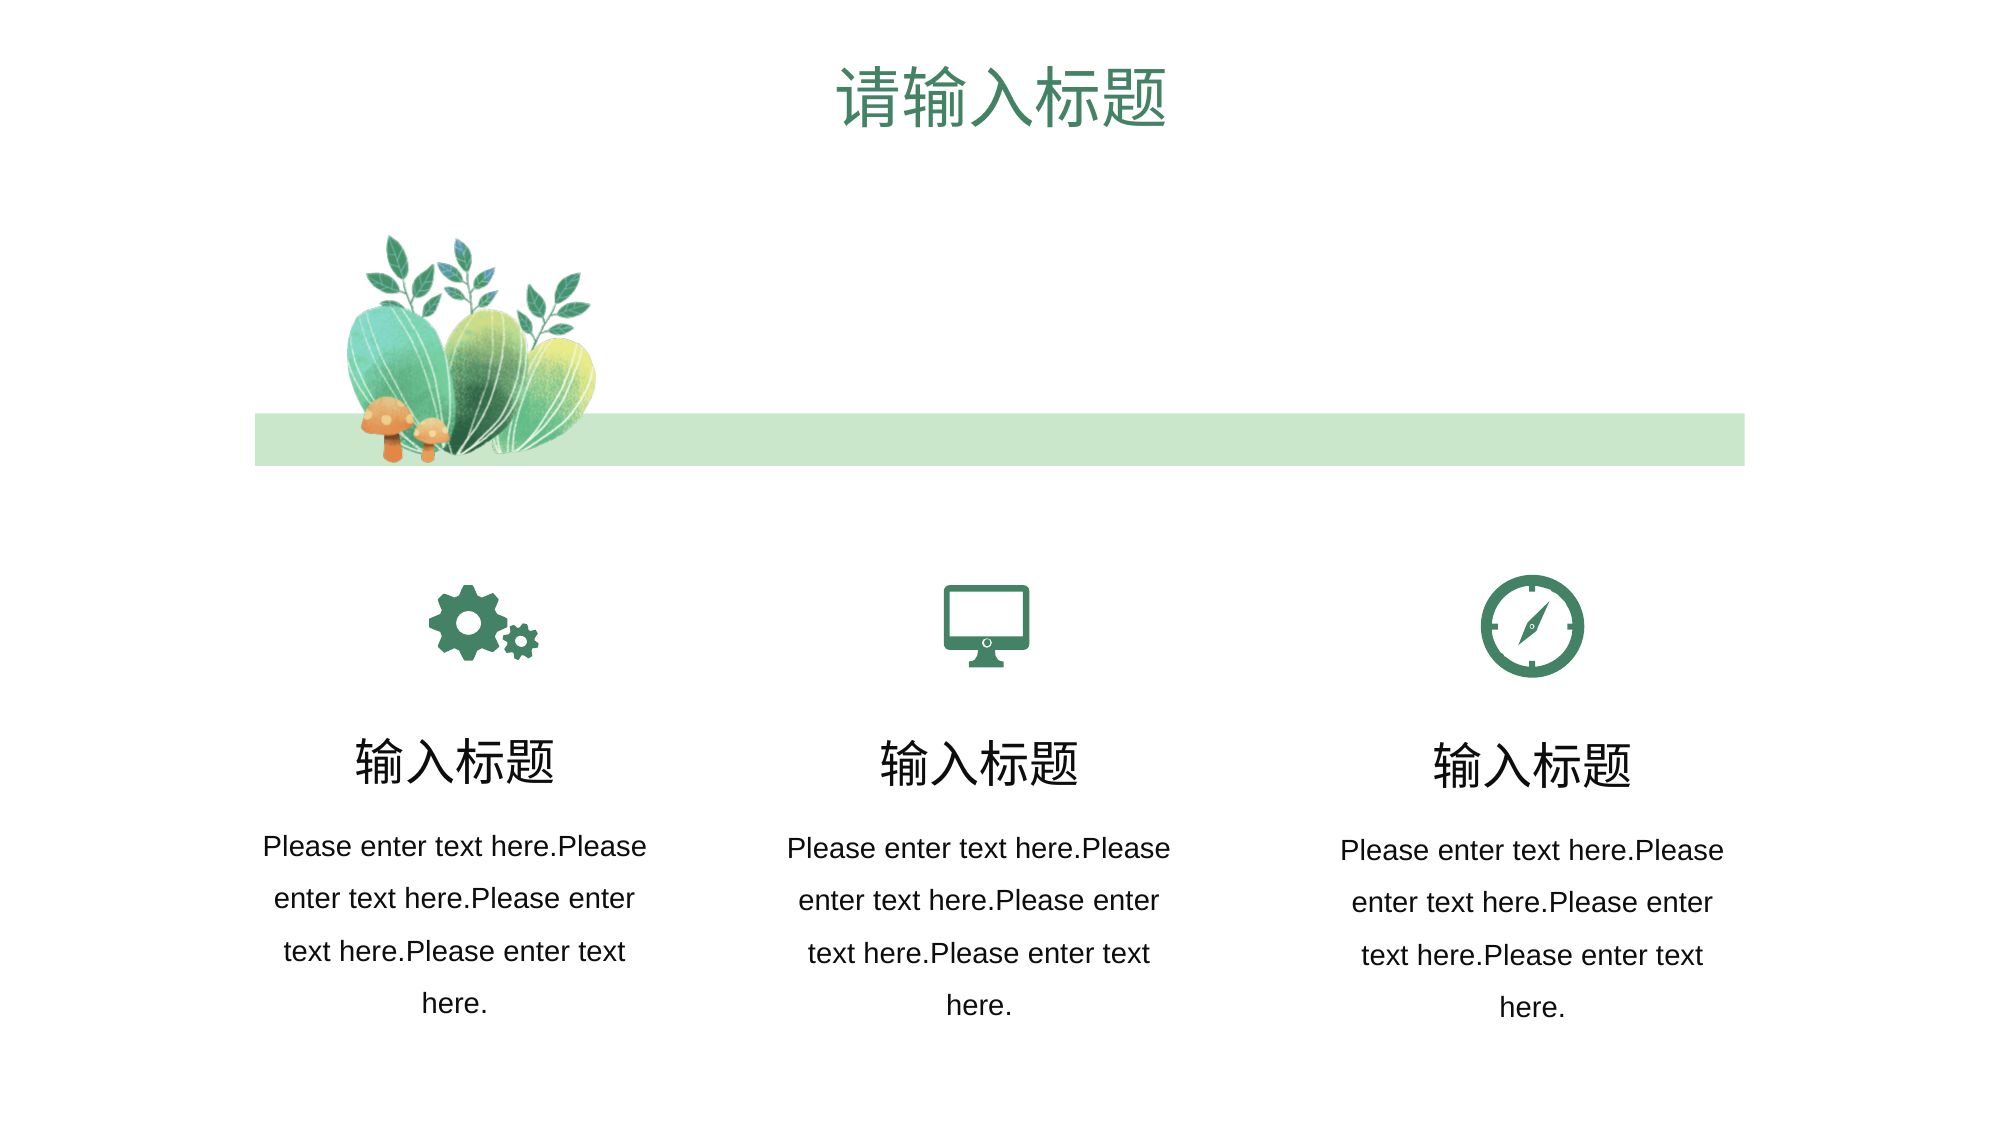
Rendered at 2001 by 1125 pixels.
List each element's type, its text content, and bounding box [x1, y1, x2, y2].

text_box [631, 412, 1746, 467]
text_box 输入标题 [783, 724, 1175, 800]
text_box 请输入标题 [819, 48, 1184, 143]
picture [305, 192, 631, 518]
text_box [1480, 574, 1585, 678]
text_box 输入标题 [1337, 726, 1728, 802]
text_box Please enter text here.Please enter text here.Please enter text here.Please enter text here. [1313, 806, 1752, 1031]
text_box Please enter text here.Please enter text here.Please enter text here.Please enter text here. [760, 804, 1199, 1029]
text_box Please enter text here.Please enter text here.Please enter text here.Please enter text here. [235, 802, 674, 1027]
text_box 输入标题 [259, 722, 651, 798]
text_box [254, 412, 305, 467]
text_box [943, 585, 1030, 668]
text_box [429, 585, 540, 661]
